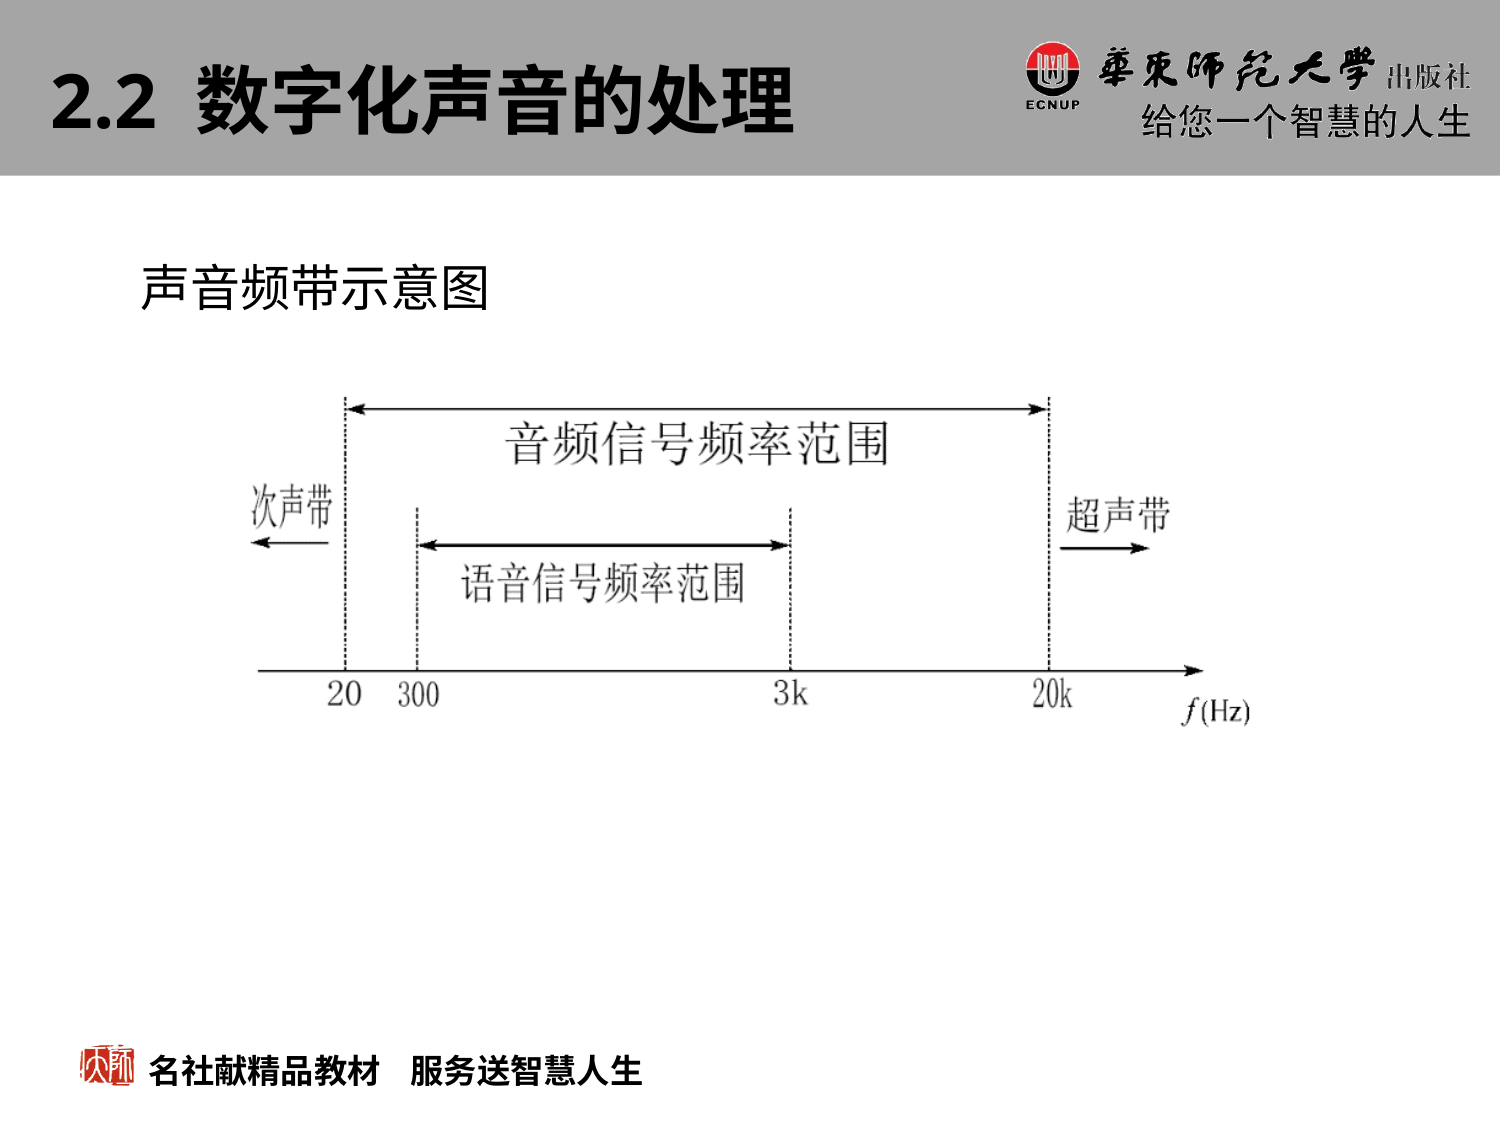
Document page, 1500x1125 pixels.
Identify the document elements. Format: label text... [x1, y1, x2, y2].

picture [70, 1042, 138, 1090]
picture [1009, 35, 1500, 153]
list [240, 385, 1260, 739]
title 2.2 数字化声音的处理 [35, 58, 1198, 139]
text_box 声音频带示意图 [125, 248, 536, 324]
